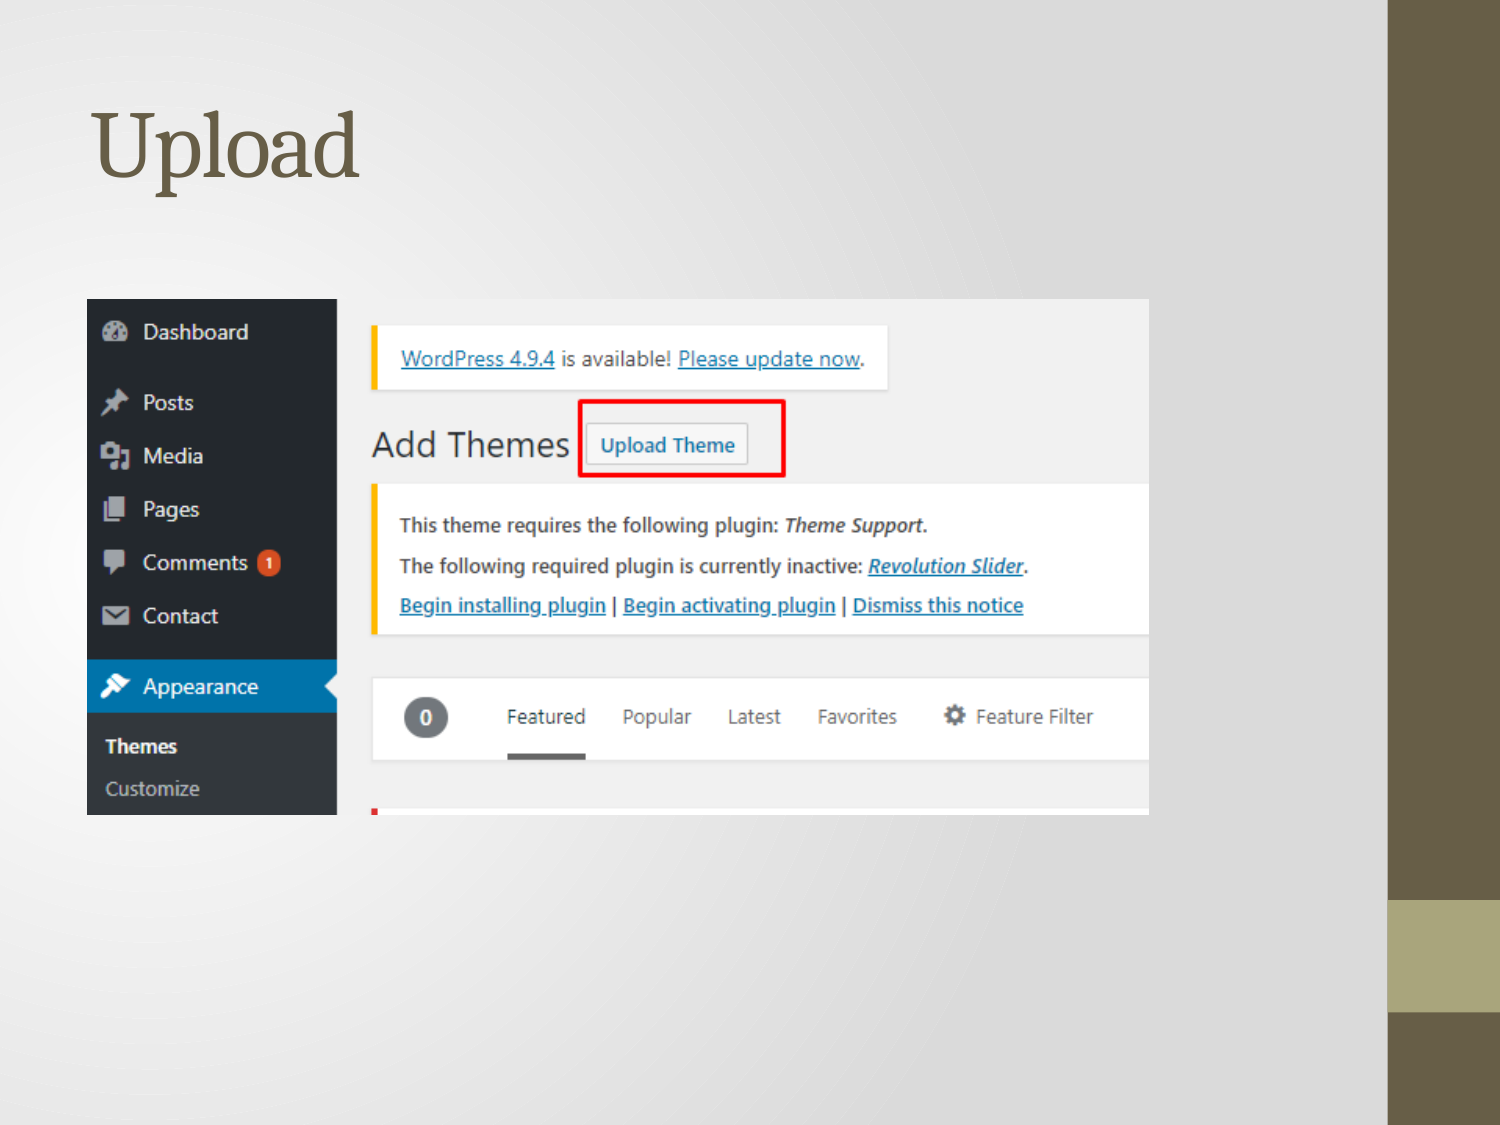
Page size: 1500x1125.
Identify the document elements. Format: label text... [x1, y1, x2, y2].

title Upload [75, 45, 1325, 233]
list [86, 299, 1150, 815]
